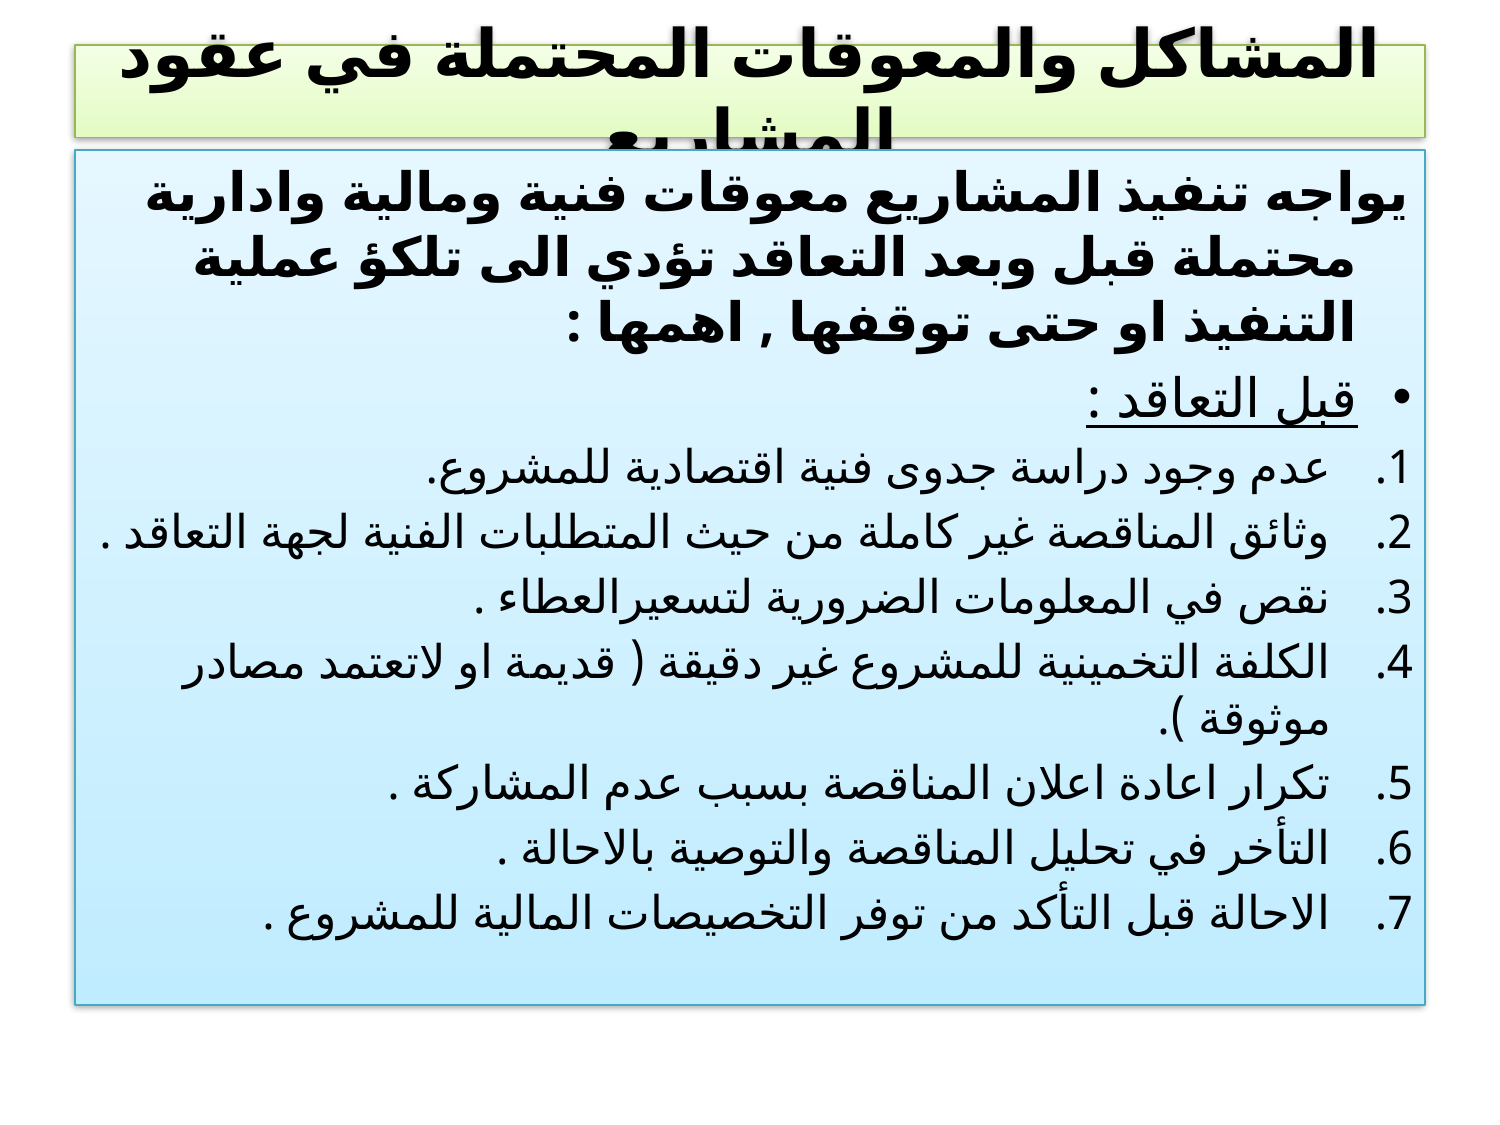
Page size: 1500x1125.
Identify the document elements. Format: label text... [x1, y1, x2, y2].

title المشاكل والمعوقات المحتملة في عقود المشاريع [74, 44, 1426, 138]
list يواجه تنفيذ المشاريع معوقات فنية ومالية وادارية محتملة قبل وبعد التعاقد تؤدي الى تلكؤ عملية التنفيذ او حتى توقفها , اهمها : قبل التعاقد : عدم وجود دراسة جدوى فنية اقتصادية للمشروع. وثائق المناقصة غير كاملة من حيث المتطلبات الفنية لجهة التعاقد . نقص في المعلومات الضرورية لتسعيرالعطاء . الكلفة التخمينية للمشروع غير دقيقة ( قديمة او لاتعتمد مصادر موثوقة ). تكرار اعادة اعلان المناقصة بسبب عدم المشاركة . التأخر في تحليل المناقصة والتوصية بالاحالة . الاحالة قبل التأكد من توفر التخصيصات المالية للمشروع . [74, 149, 1426, 1006]
